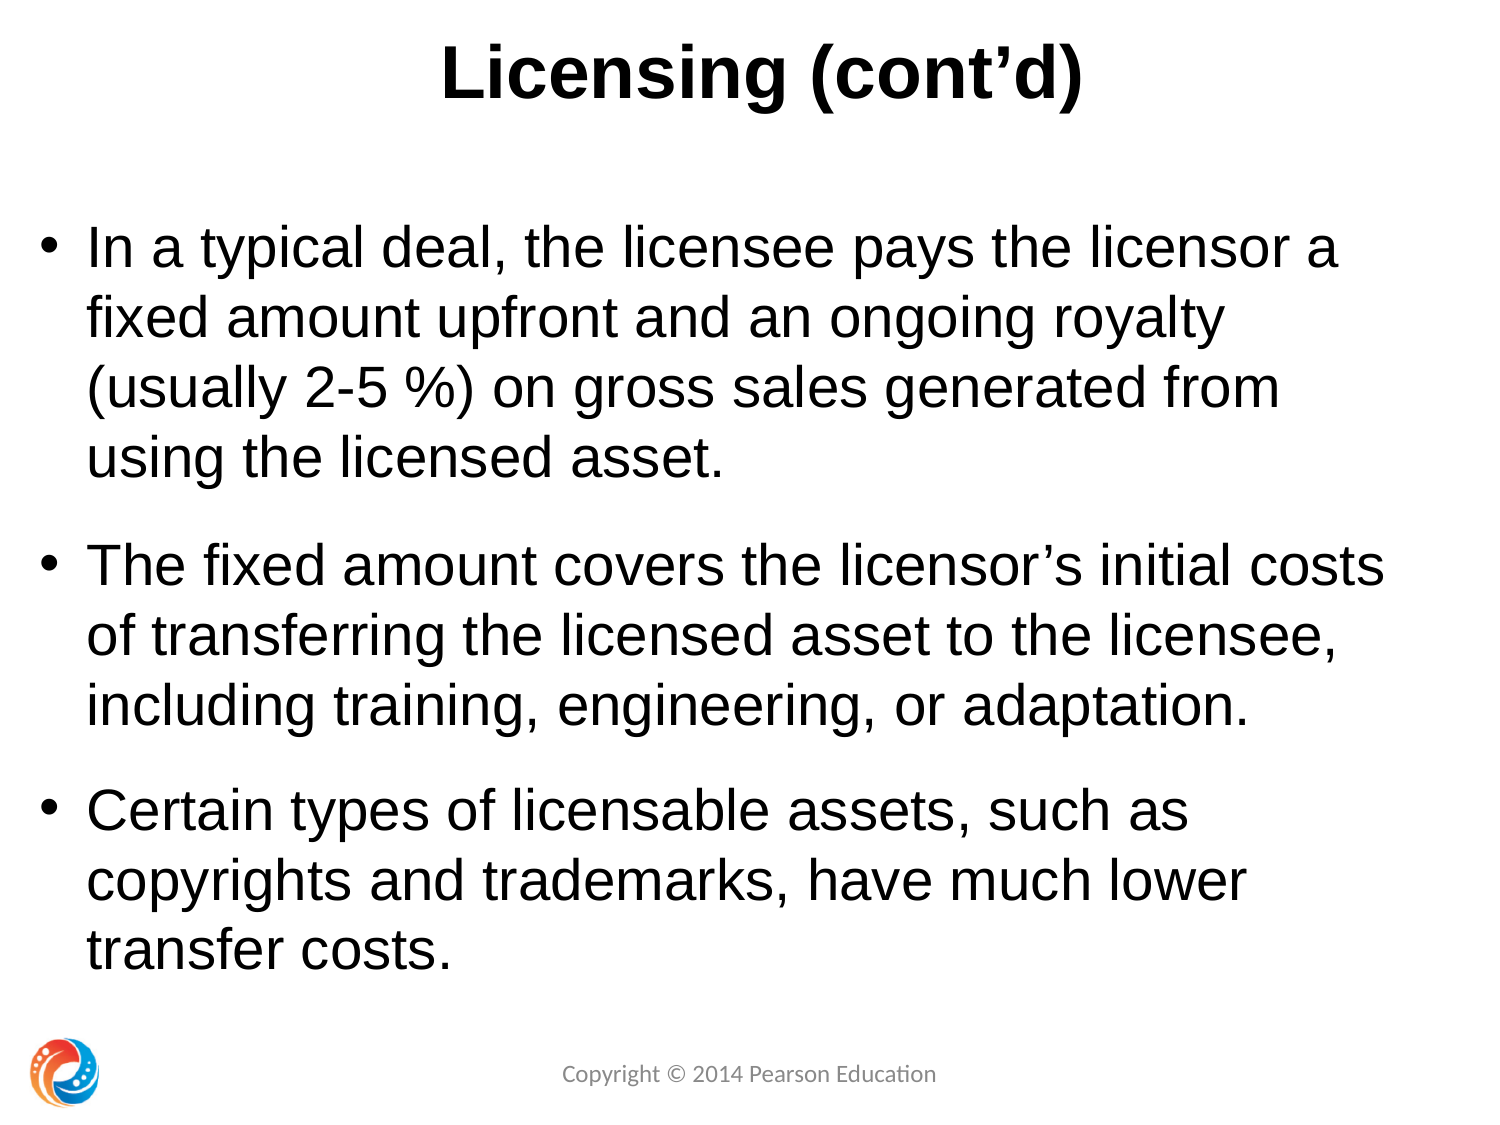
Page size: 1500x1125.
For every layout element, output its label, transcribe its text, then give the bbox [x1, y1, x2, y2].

subtitle In a typical deal, the licensee pays the licensor a fixed amount upfront and an ongoing royalty (usually 2-5 %) on gross sales generated from using the licensed asset. The fixed amount covers the licensor’s initial costs of transferring the licensed asset to the licensee, including training, engineering, or adaptation. Certain types of licensable assets, such as copyrights and trademarks, have much lower transfer costs. [24, 201, 1438, 1090]
title Licensing (cont’d) [124, 0, 1401, 138]
footer Copyright © 2014 Pearson Education [512, 1042, 988, 1103]
picture [23, 1032, 105, 1111]
